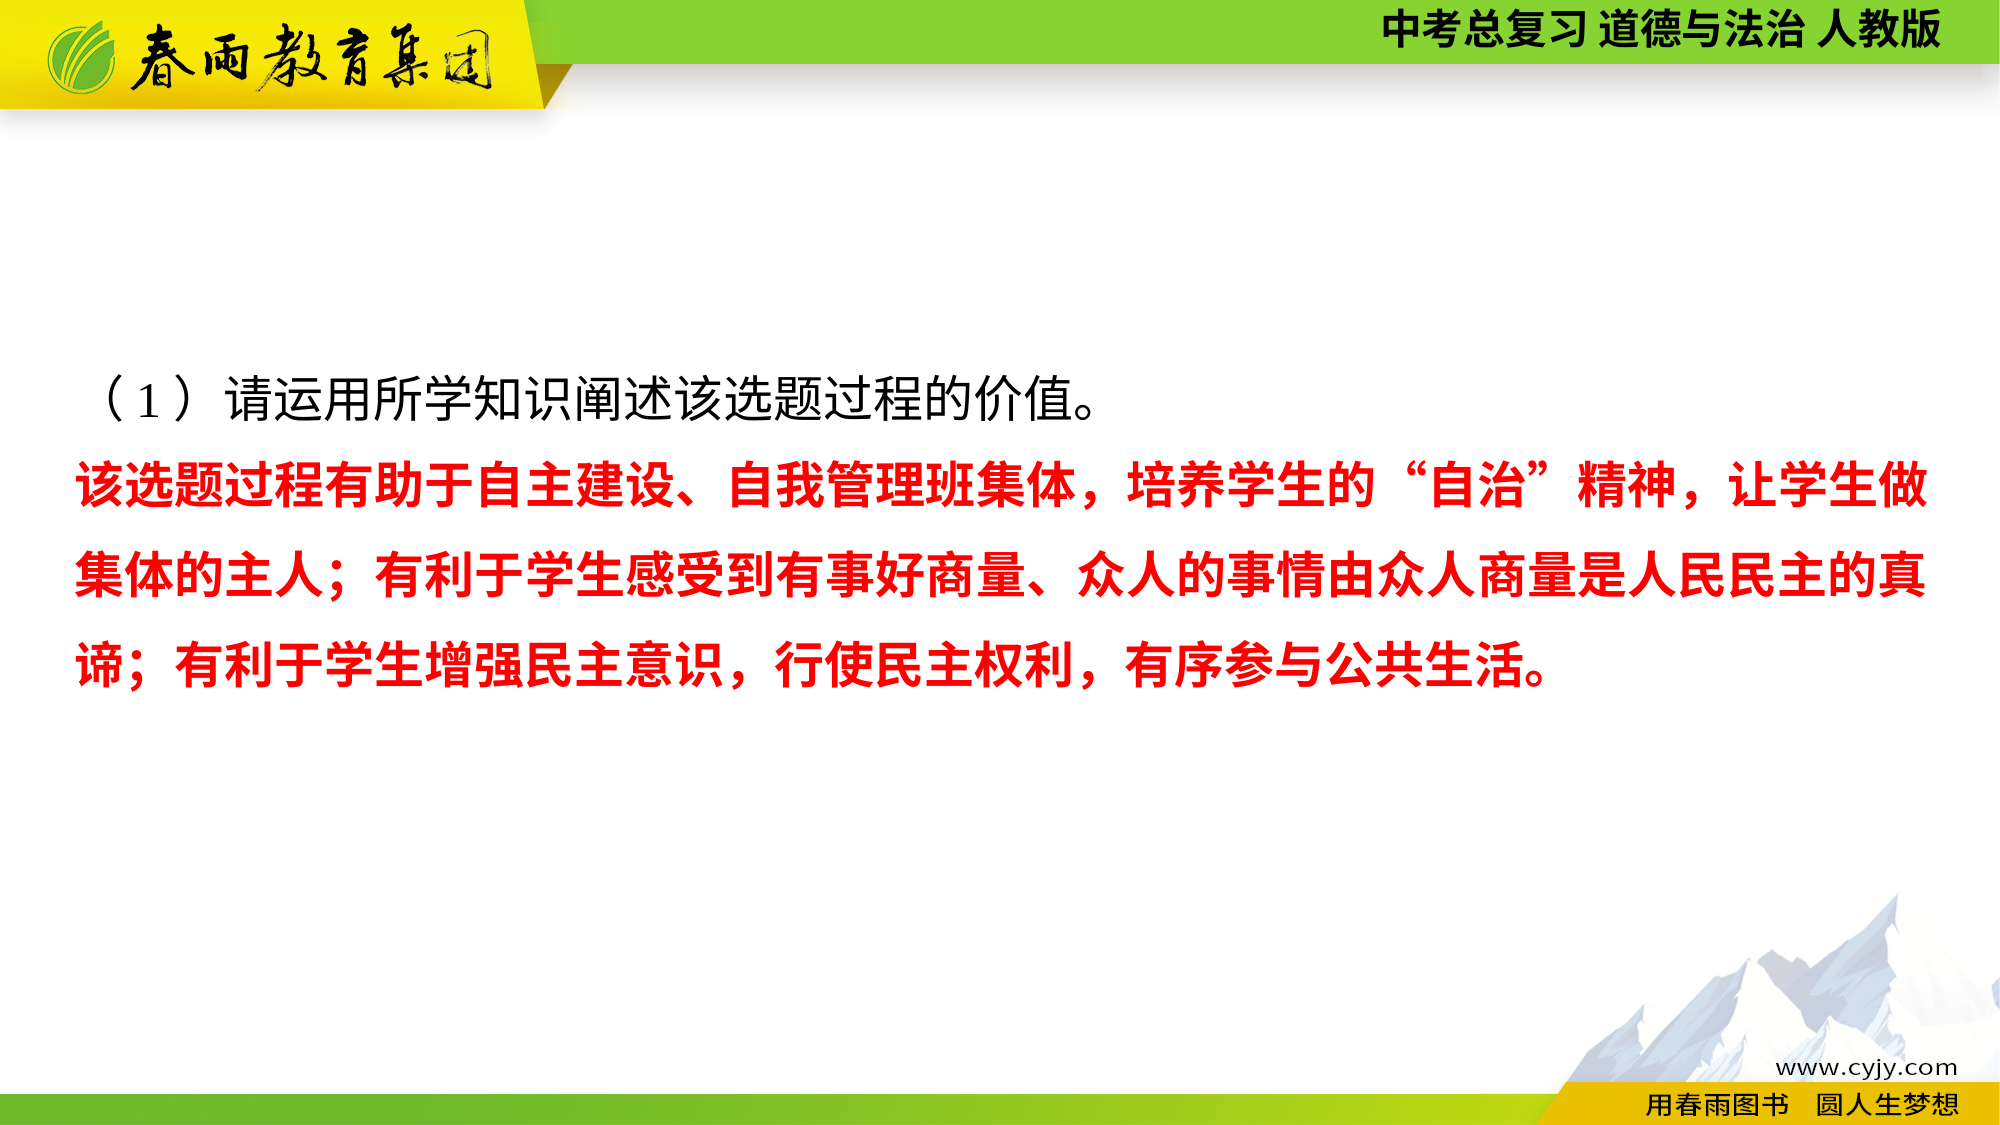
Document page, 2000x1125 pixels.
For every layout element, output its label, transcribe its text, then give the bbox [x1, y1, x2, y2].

picture [0, 0, 2000, 1125]
text_box 该选题过程有助于自主建设、自我管理班集体，培养学生的“自治”精神，让学生做集体的主人；有利于学生感受到有事好商量、众人的事情由众人商量是人民民主的真谛；有利于学生增强民主意识，行使民主权利，有序参与公共生活。 [59, 416, 1944, 702]
list （1）请运用所学知识阐述该选题过程的价值。 [59, 330, 1944, 416]
